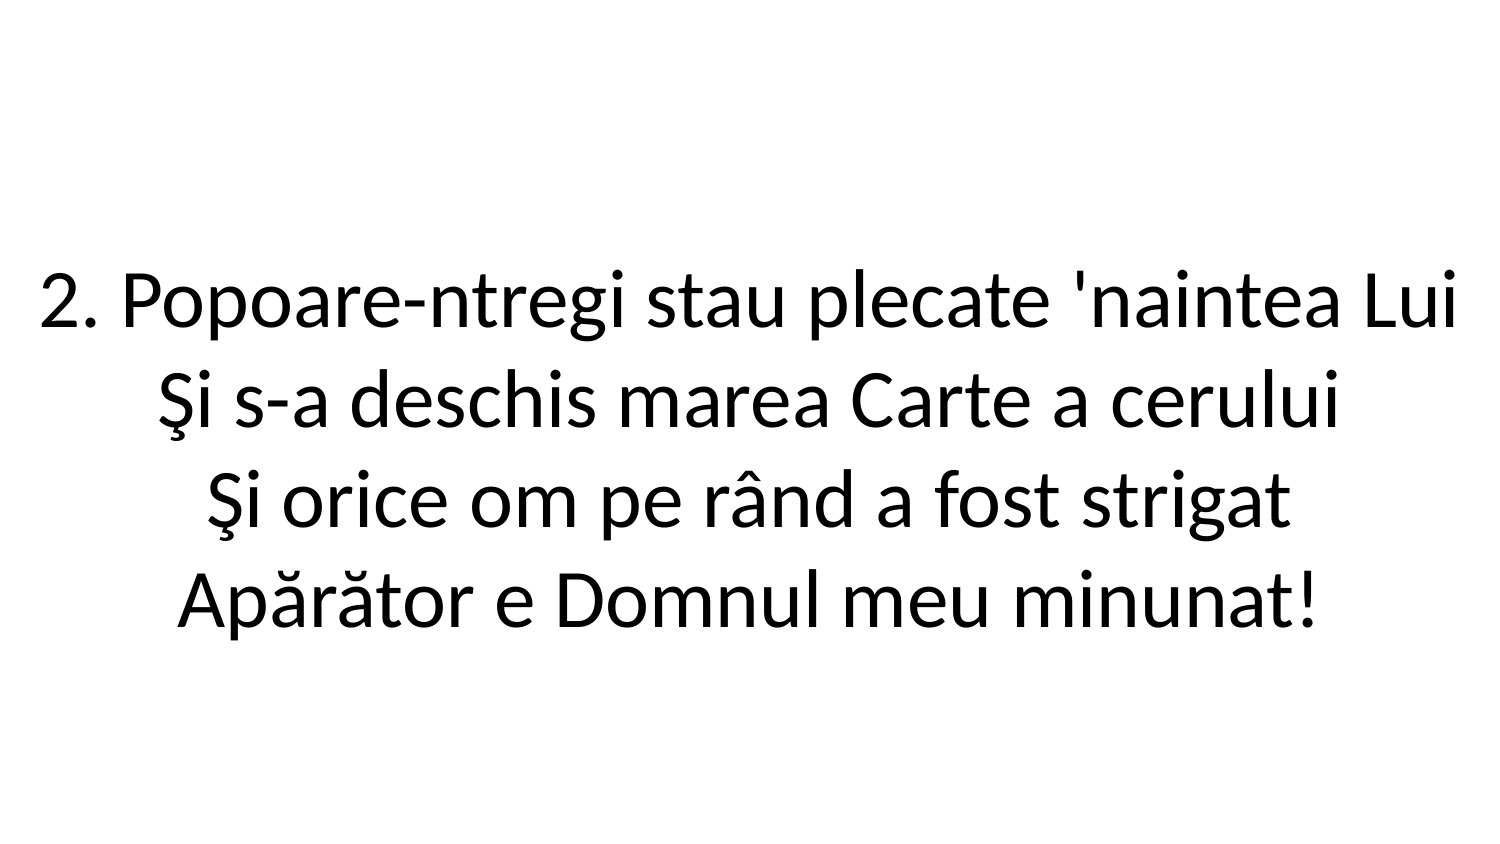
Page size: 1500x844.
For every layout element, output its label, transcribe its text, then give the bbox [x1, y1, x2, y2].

text_box 2. Popoare-ntregi stau plecate 'naintea Lui Şi s-a deschis marea Carte a cerului Şi orice om pe rând a fost strigat Apărător e Domnul meu minunat! [23, 192, 1476, 652]
